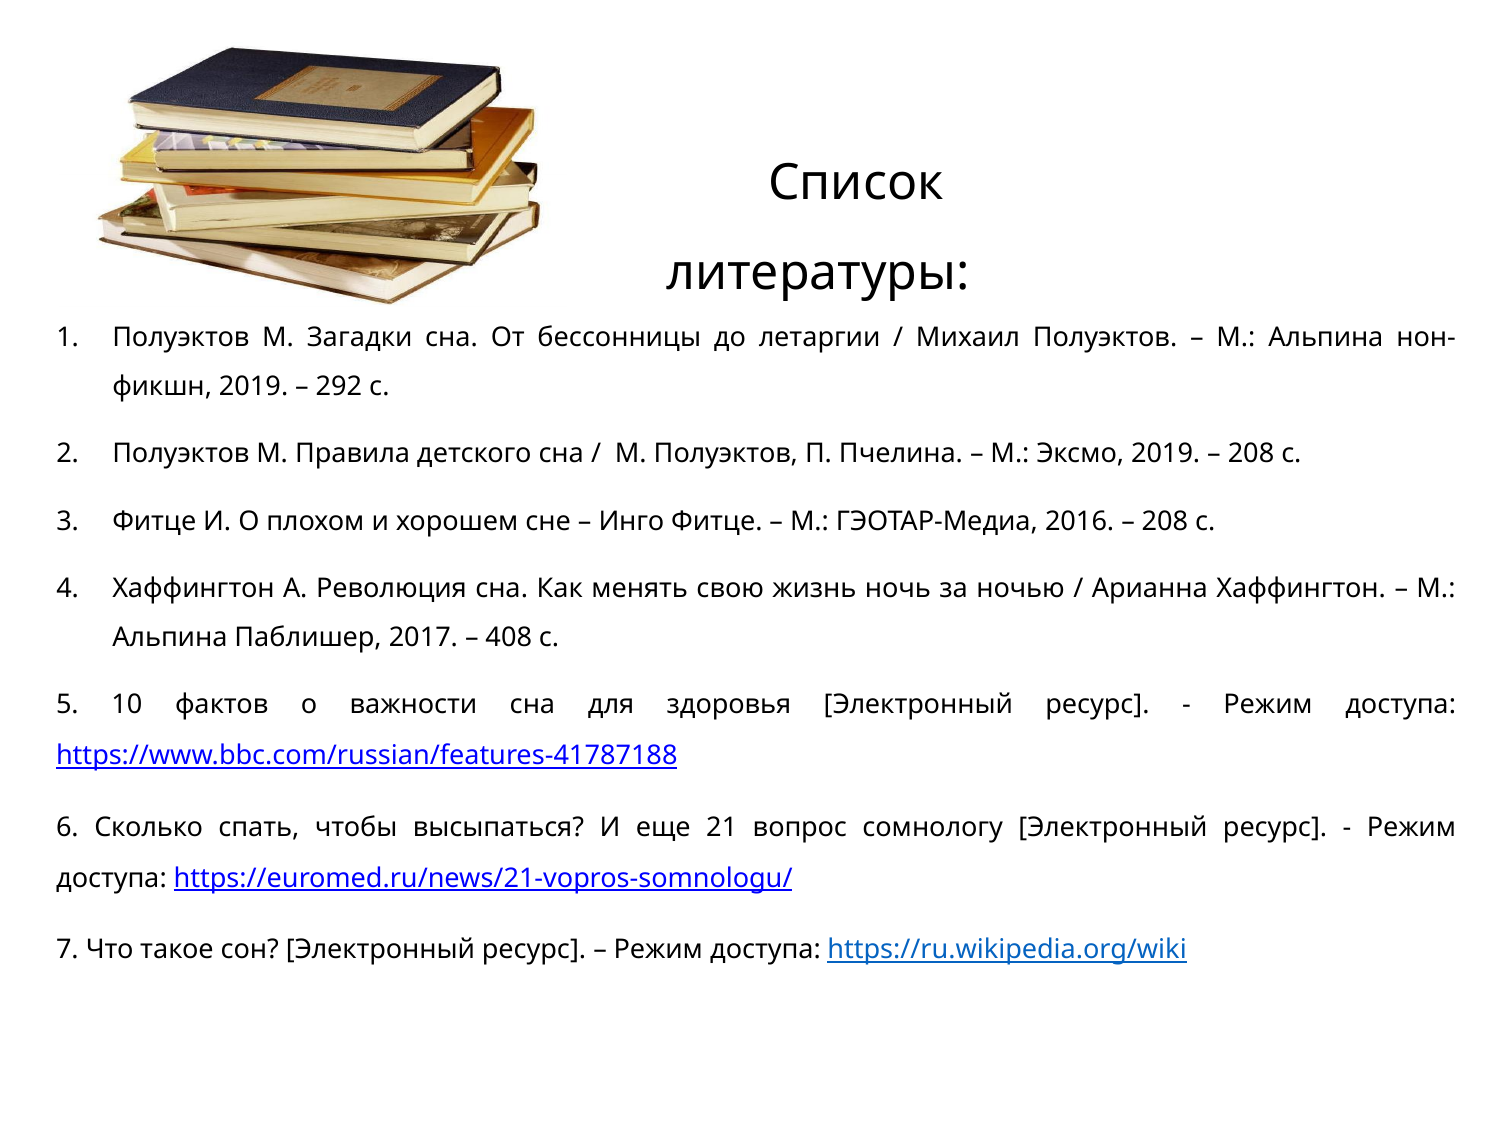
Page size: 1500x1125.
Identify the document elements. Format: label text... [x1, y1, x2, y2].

picture [58, 42, 567, 308]
text_box Полуэктов М. Загадки сна. От бессонницы до летаргии / Михаил Полуэктов. – М.: Альпина нон-фикшн, 2019. – 292 с. Полуэктов М. Правила детского сна / М. Полуэктов, П. Пчелина. – М.: Эксмо, 2019. – 208 с. Фитце И. О плохом и хорошем сне – Инго Фитце. – М.: ГЭОТАР-Медиа, 2016. – 208 с. Хаффингтон А. Революция сна. Как менять свою жизнь ночь за ночью / Арианна Хаффингтон. – М.: Альпина Паблишер, 2017. – 408 с. 5. 10 фактов о важности сна для здоровья [Электронный ресурс]. - Режим доступа: https://www.bbc.com/russian/features-41787188 6. Сколько спать, чтобы высыпаться? И еще 21 вопрос сомнологу [Электронный ресурс]. - Режим доступа: https://euromed.ru/news/21-vopros-somnologu/ 7. Что такое сон? [Электронный ресурс]. – Режим доступа: https://ru.wikipedia.org/wiki [41, 231, 1471, 972]
text_box Список литературы: [572, 112, 1043, 217]
